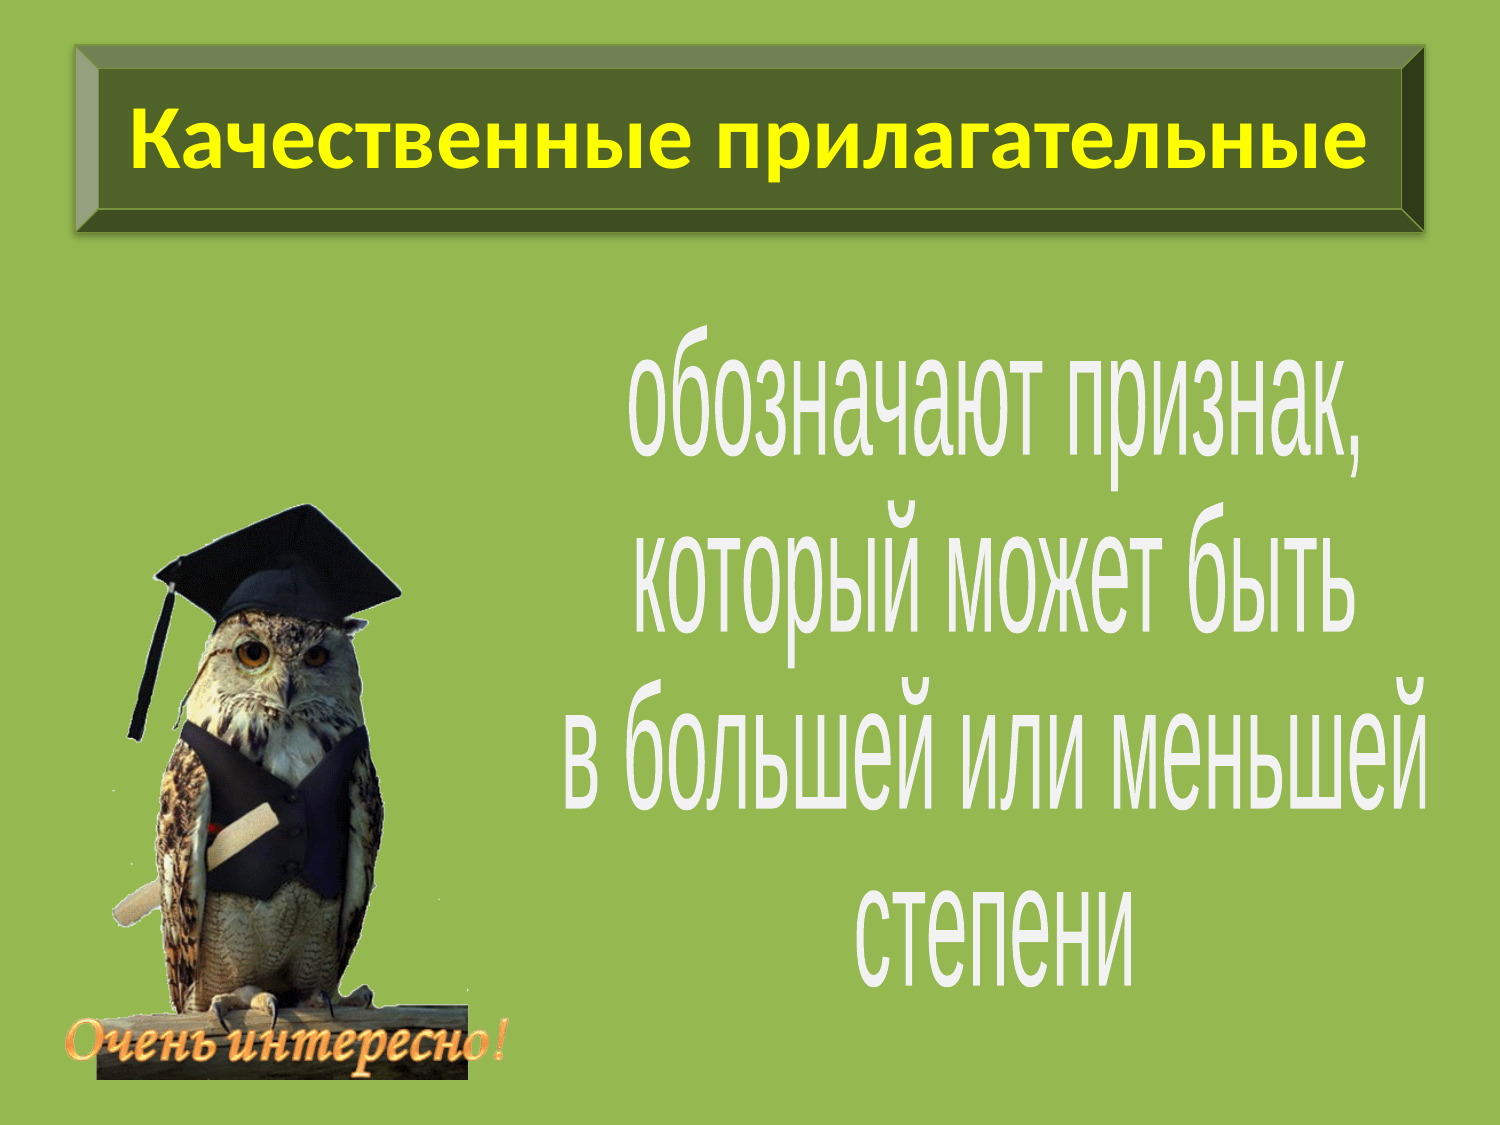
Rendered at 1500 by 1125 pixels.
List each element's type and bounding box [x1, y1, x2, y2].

text_box [74, 44, 1426, 233]
text_box [725, 932, 1431, 1068]
text_box [737, 612, 1451, 788]
picture [62, 499, 513, 1080]
